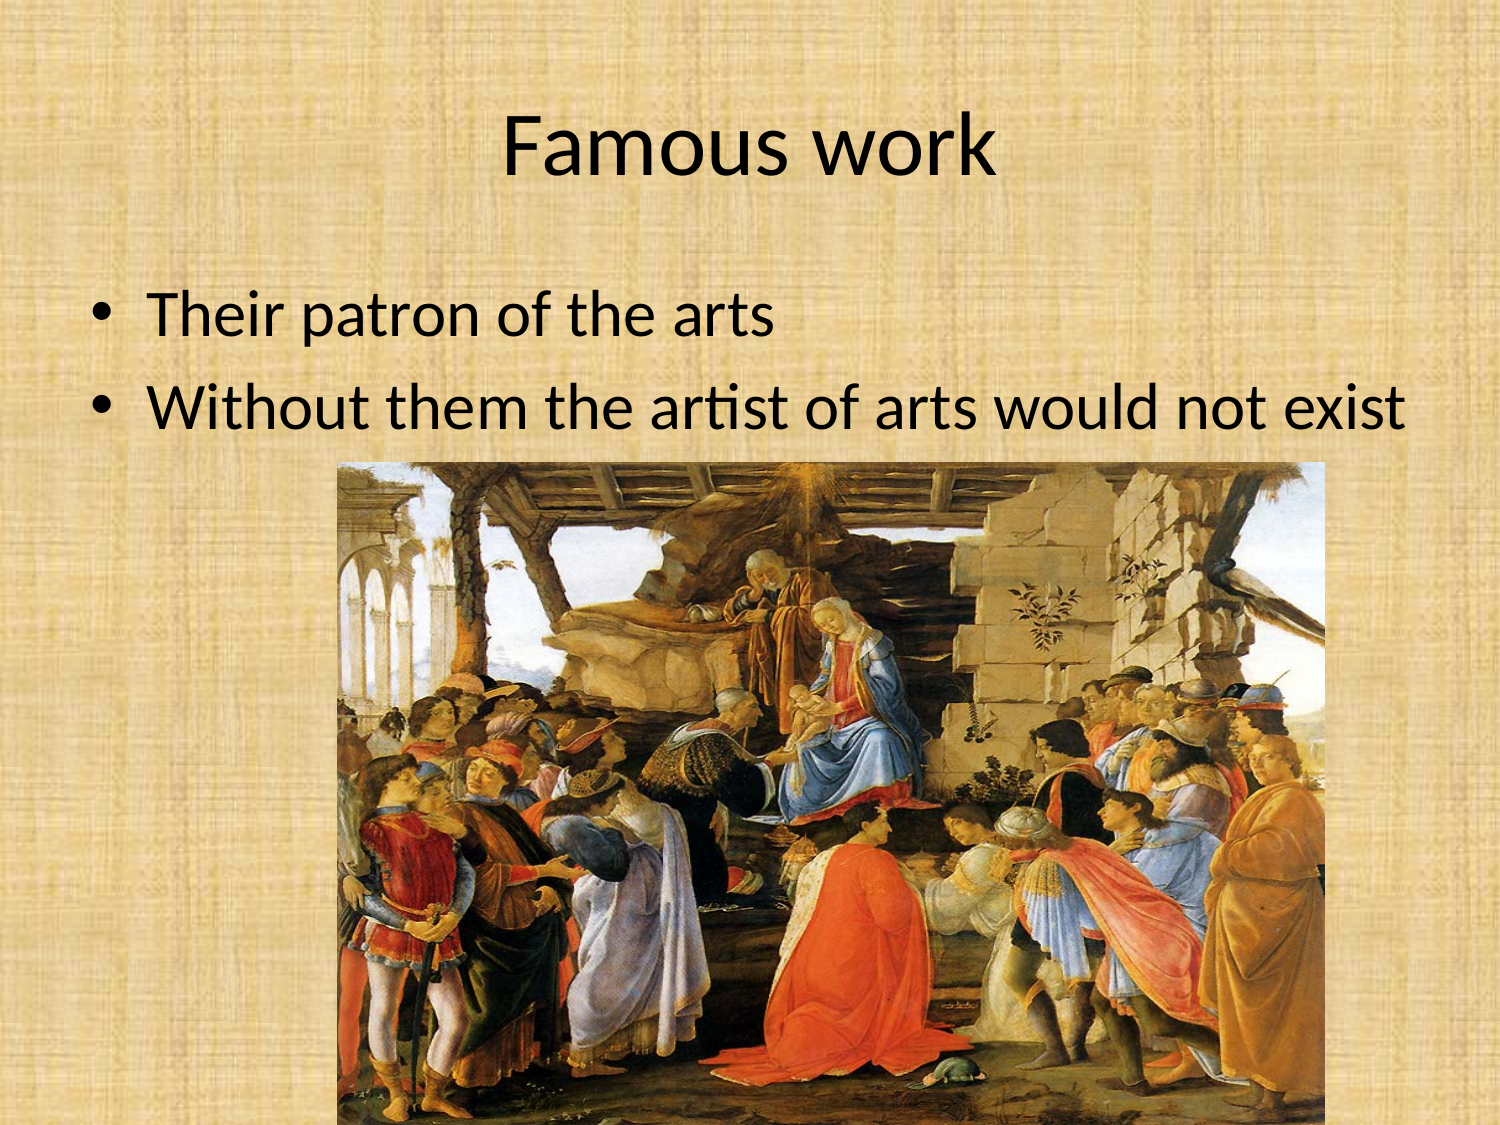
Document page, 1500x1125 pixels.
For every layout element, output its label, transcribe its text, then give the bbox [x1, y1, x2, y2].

picture [0, 0, 1500, 1125]
list Their patron of the arts Without them the artist of arts would not exist [75, 262, 1425, 1005]
title Famous work [75, 45, 1425, 233]
